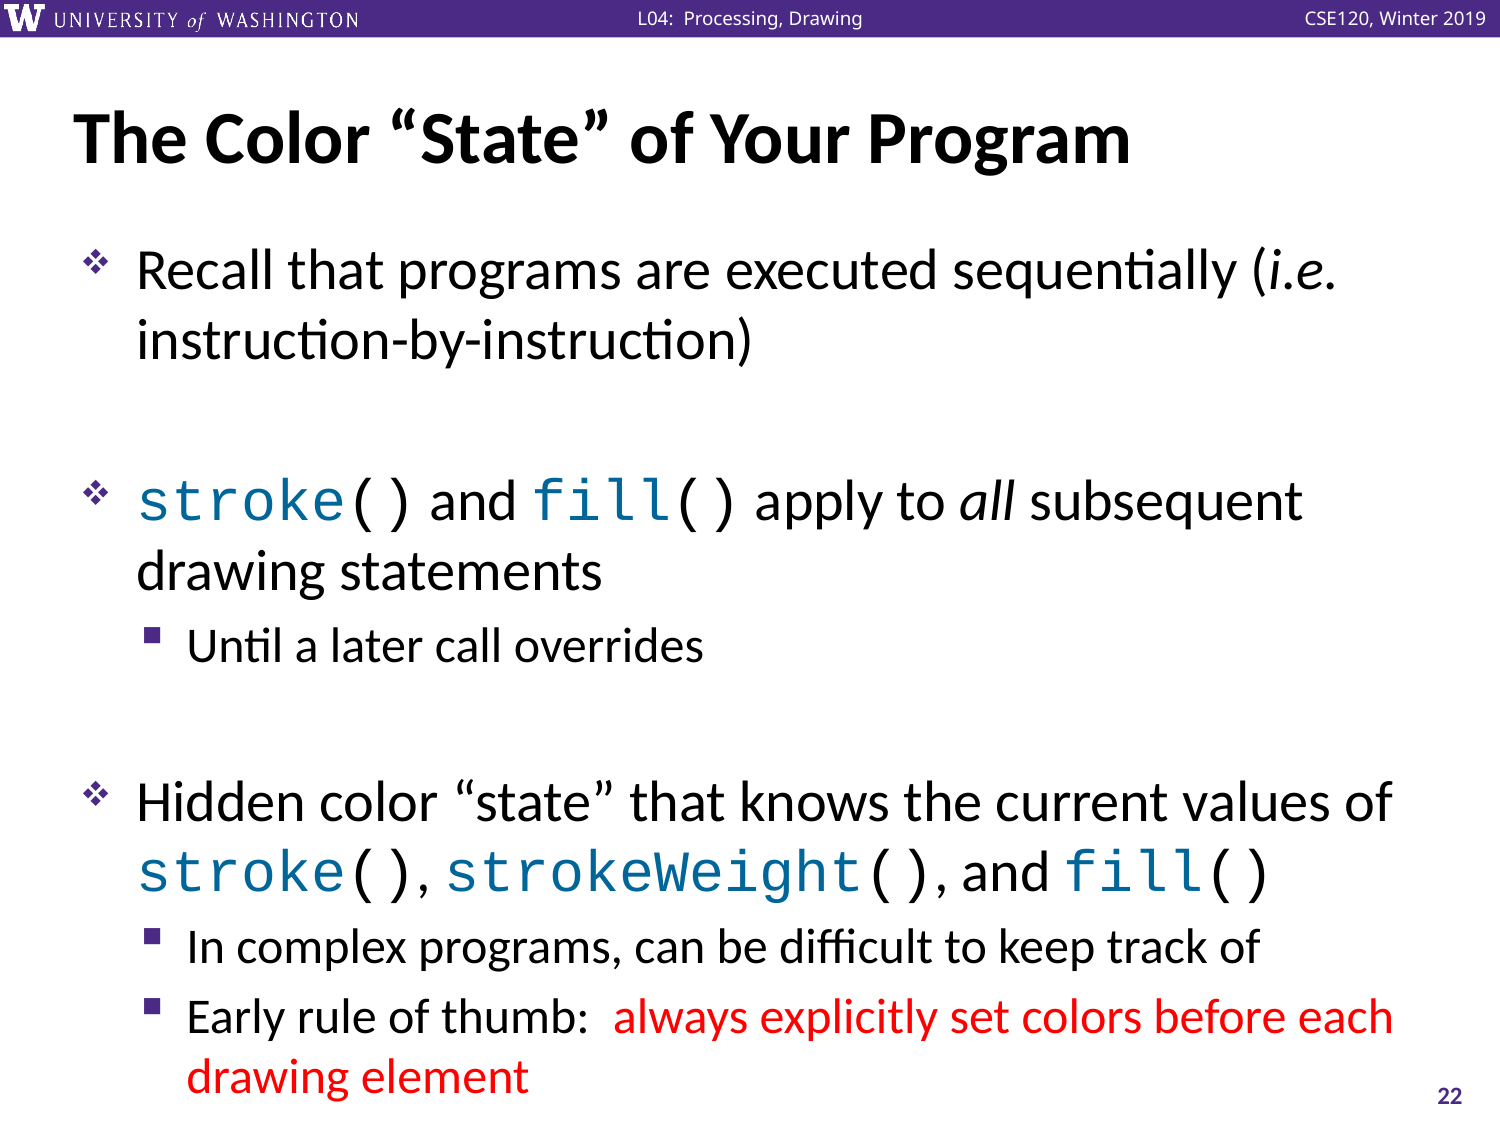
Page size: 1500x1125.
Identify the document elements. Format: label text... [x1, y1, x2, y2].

picture [4, 4, 358, 32]
title The Color “State” of Your Program [58, 71, 1438, 197]
slide_number 22 [1400, 1065, 1500, 1125]
list Recall that programs are executed sequentially (i.e. instruction-by-instruction) stroke() and fill() apply to all subsequent drawing statements Until a later call overrides Hidden color “state” that knows the current values of stroke(), strokeWeight(), and fill() In complex programs, can be difficult to keep track of Early rule of thumb: always explicitly set colors before each drawing element [64, 223, 1438, 1040]
